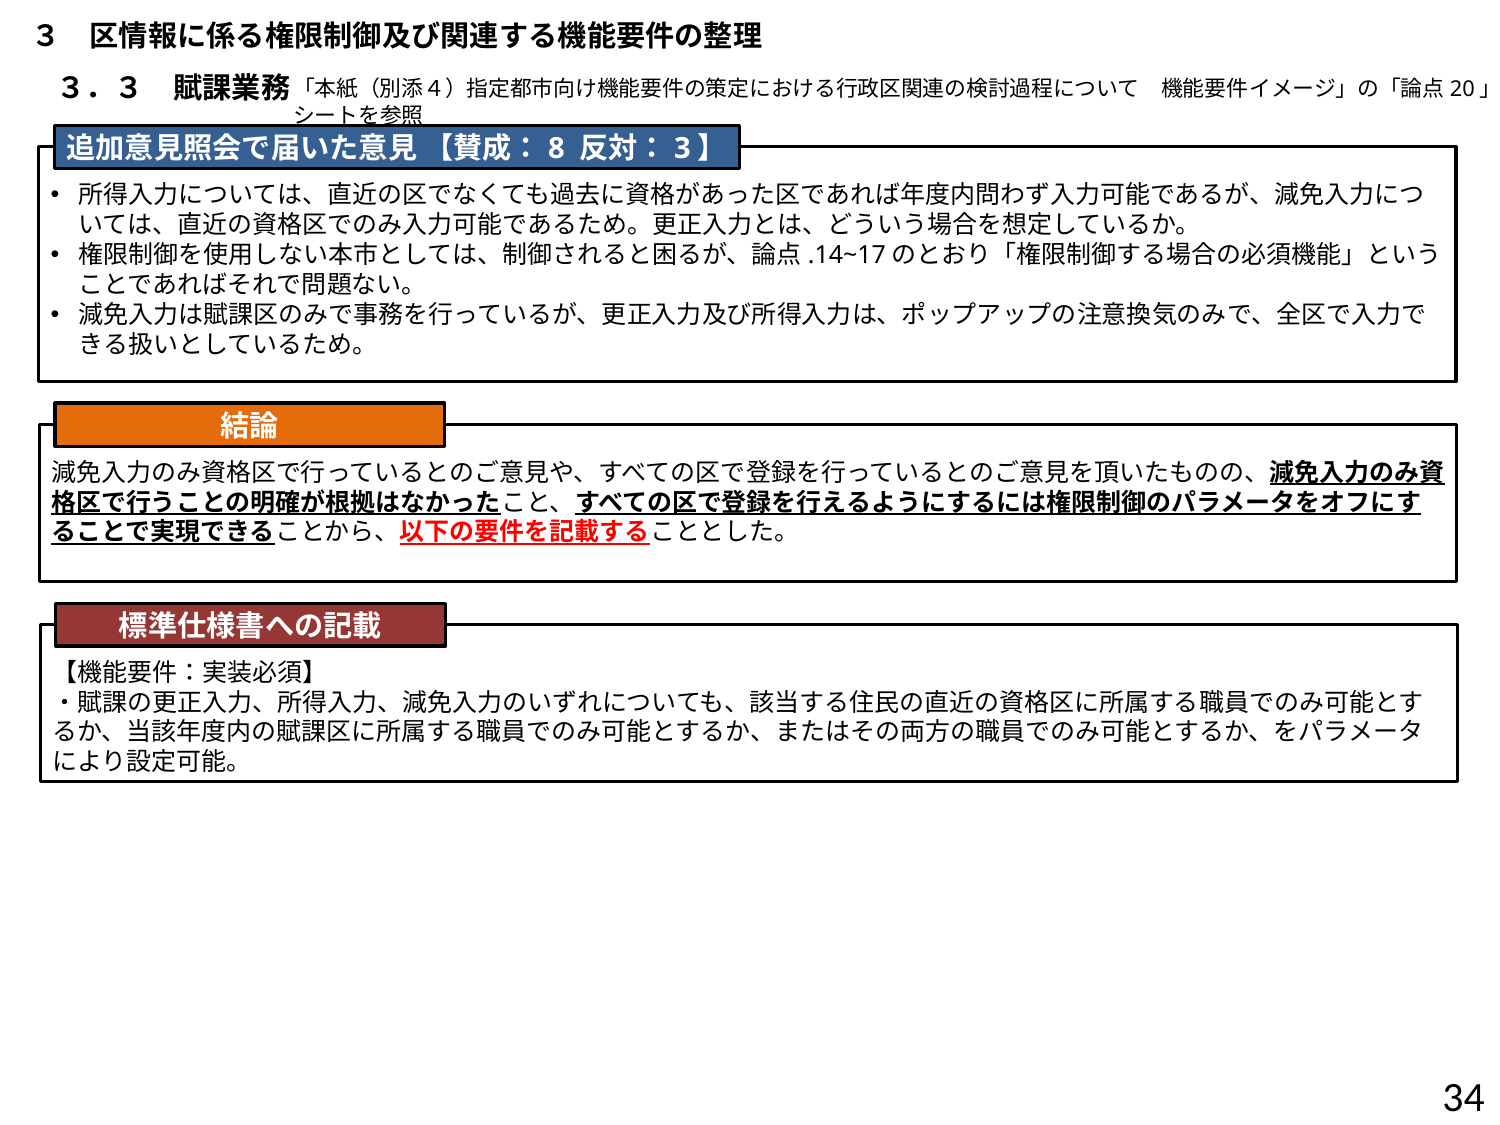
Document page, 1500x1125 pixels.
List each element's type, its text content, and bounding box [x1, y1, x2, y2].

slide_number 33 [1149, 1065, 1500, 1125]
text_box 標準仕様書への記載 [54, 601, 448, 648]
text_box ３ 区情報に係る権限制御及び関連する機能要件の整理 [16, 2, 1440, 49]
text_box 結論 [53, 401, 447, 448]
text_box 追加意見照会で届いた意見 【賛成：8 反対：3】 [52, 124, 741, 171]
text_box 所得入力については、直近の区でなくても過去に資格があった区であれば年度内問わず入力可能であるが、減免入力については、直近の資格区でのみ入力可能であるため。更正入力とは、どういう場合を想定しているか。 権限制御を使用しない本市としては、制御されると困るが、論点.14~17のとおり「権限制御する場合の必須機能」ということであればそれで問題ない。 減免入力は賦課区のみで事務を行っているが、更正入力及び所得入力は、ポップアップの注意換気のみで、全区で入力できる扱いとしているため。 [38, 146, 1457, 382]
text_box 減免入力のみ資格区で行っているとのご意見や、すべての区で登録を行っているとのご意見を頂いたものの、減免入力のみ資格区で行うことの明確が根拠はなかったこと、すべての区で登録を行えるようにするには権限制御のパラメータをオフにすることで実現できることから、以下の要件を記載することとした。 [39, 424, 1457, 582]
text_box ３．３ 賦課業務 [41, 54, 1465, 100]
text_box 【機能要件：実装必須】 ・賦課の更正入力、所得入力、減免入力のいずれについても、該当する住民の直近の資格区に所属する職員でのみ可能とするか、当該年度内の賦課区に所属する職員でのみ可能とするか、またはその両方の職員でのみ可能とするか、をパラメータにより設定可能。 [40, 624, 1458, 782]
text_box 「本紙（別添４）指定都市向け機能要件の策定における行政区関連の検討過程について 機能要件イメージ」の「論点20」シートを参照 [278, 60, 1500, 112]
